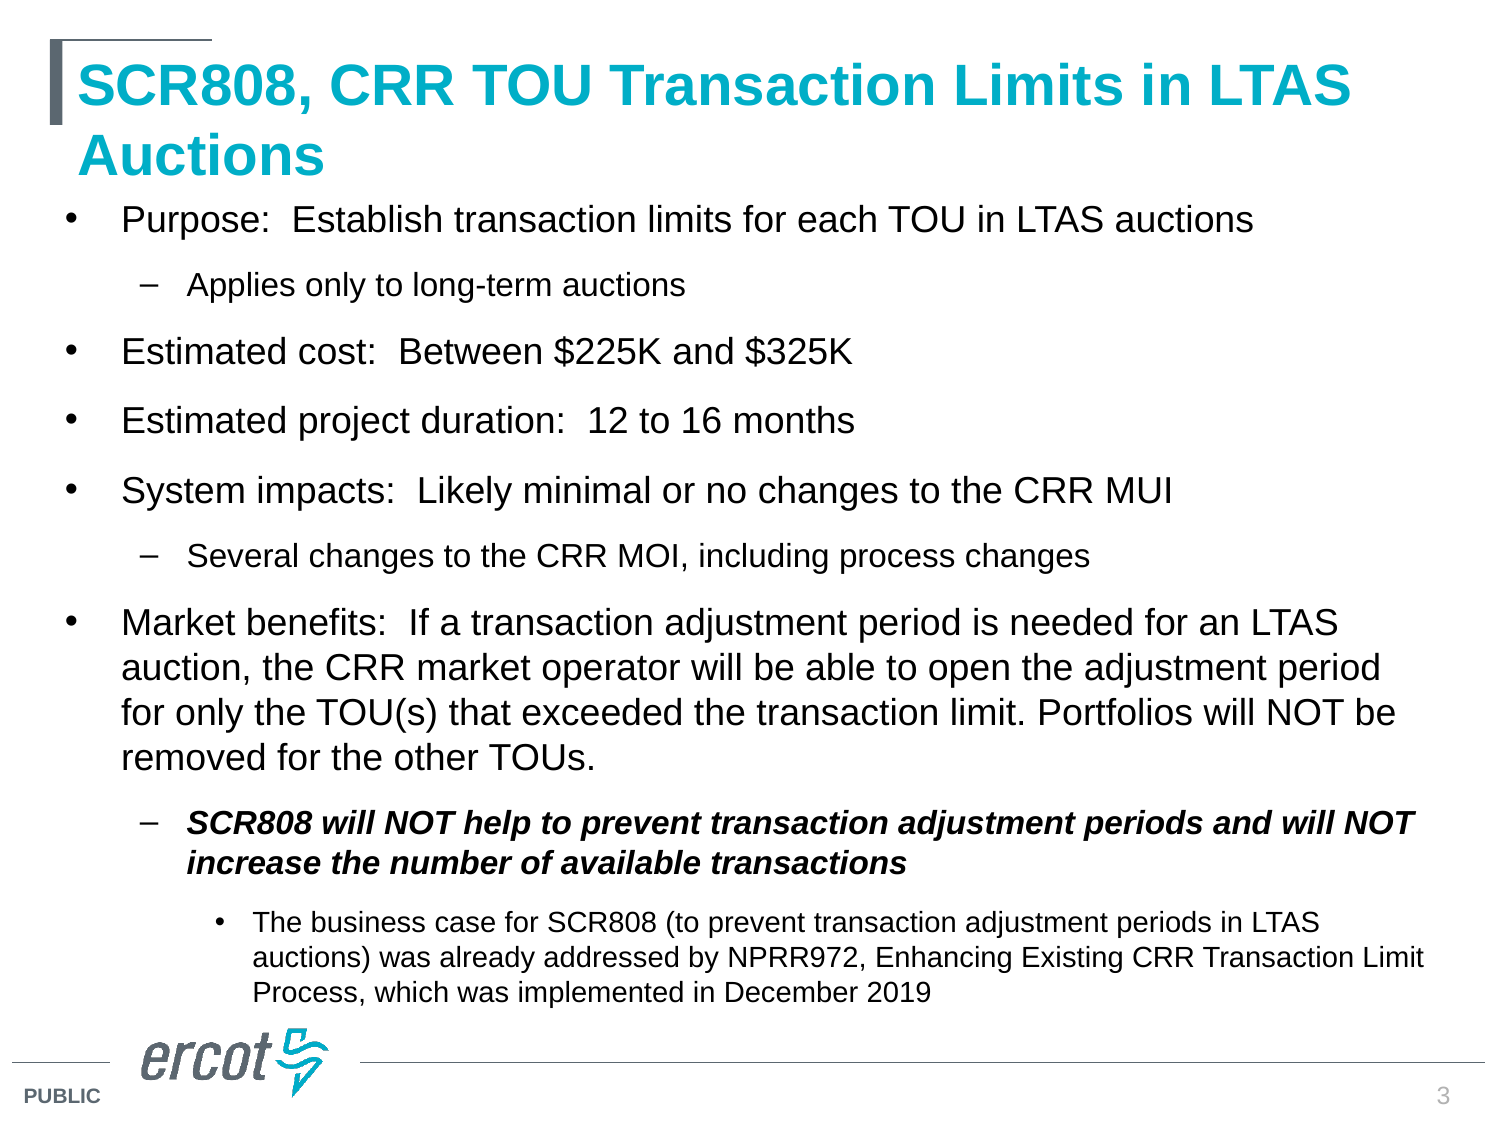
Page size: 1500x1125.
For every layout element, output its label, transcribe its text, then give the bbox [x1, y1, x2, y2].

slide_number 3 [1400, 1076, 1488, 1113]
list Purpose: Establish transaction limits for each TOU in LTAS auctions Applies only to long-term auctions Estimated cost: Between $225K and $325K Estimated project duration: 12 to 16 months System impacts: Likely minimal or no changes to the CRR MUI Several changes to the CRR MOI, including process changes Market benefits: If a transaction adjustment period is needed for an LTAS auction, the CRR market operator will be able to open the adjustment period for only the TOU(s) that exceeded the transaction limit. Portfolios will NOT be removed for the other TOUs. SCR808 will NOT help to prevent transaction adjustment periods and will NOT increase the number of available transactions The business case for SCR808 (to prevent transaction adjustment periods in LTAS auctions) was already addressed by NPRR972, Enhancing Existing CRR Transaction Limit Process, which was implemented in December 2019 [50, 187, 1450, 988]
title SCR808, CRR TOU Transaction Limits in LTAS Auctions [62, 39, 1450, 125]
picture [137, 1024, 332, 1100]
